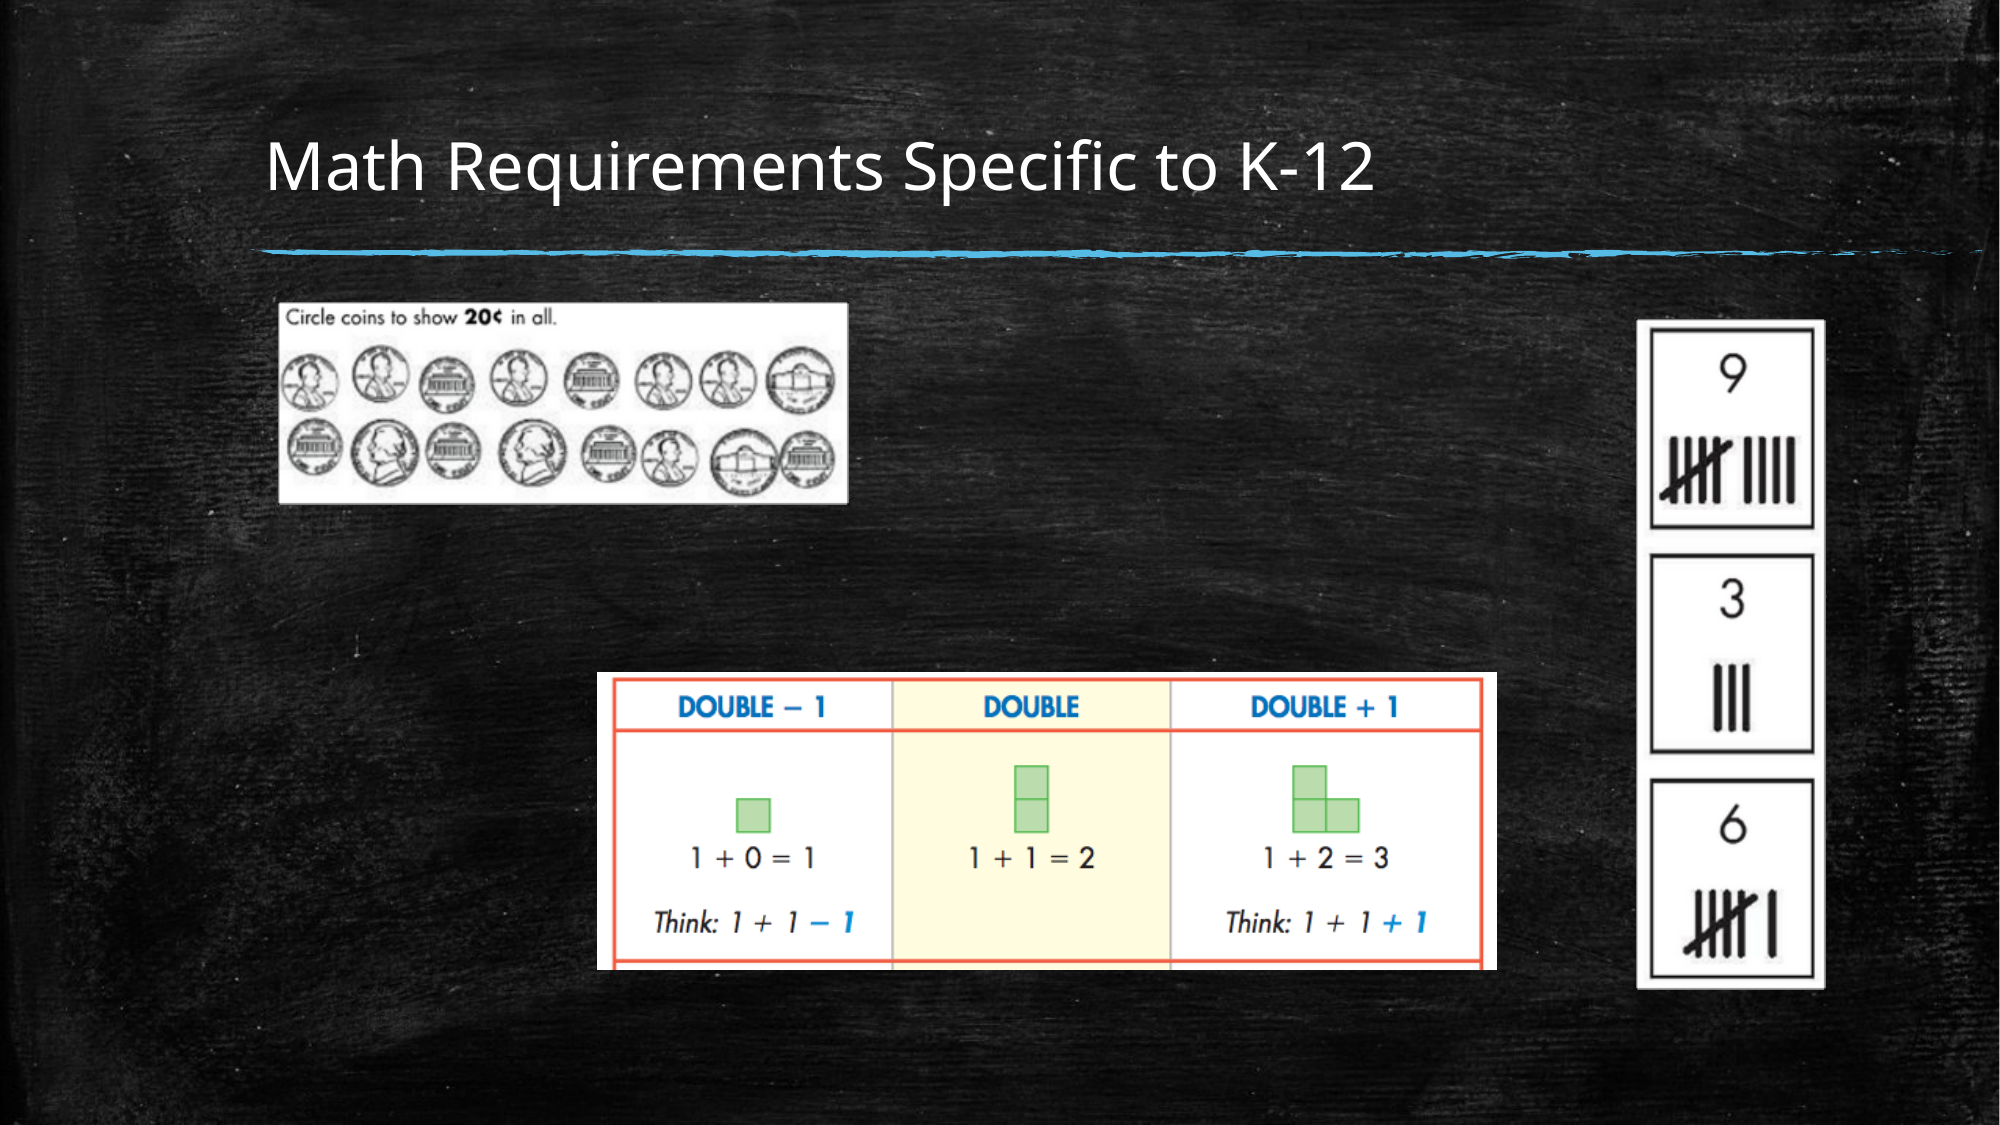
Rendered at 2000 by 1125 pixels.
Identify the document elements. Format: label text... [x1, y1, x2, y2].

picture [597, 672, 1497, 970]
picture [1636, 319, 1826, 990]
title Math Requirements Specific to K-12 [249, 45, 1750, 213]
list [278, 302, 849, 505]
